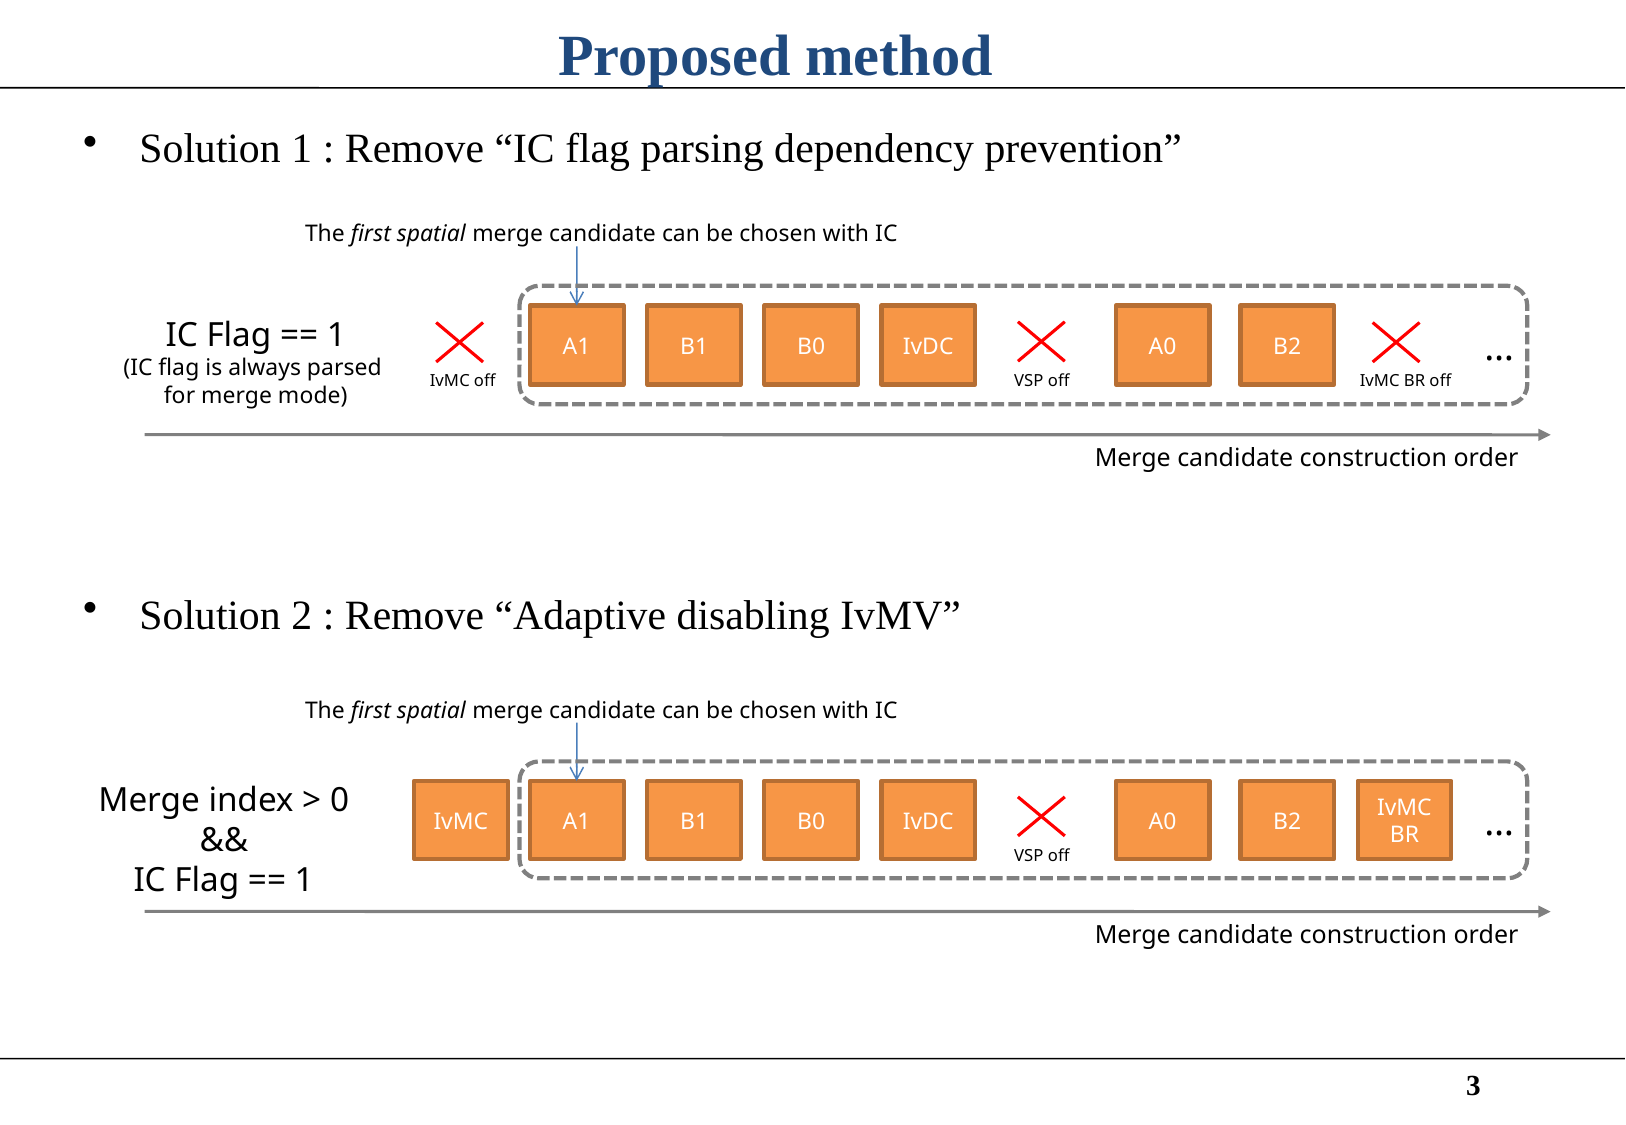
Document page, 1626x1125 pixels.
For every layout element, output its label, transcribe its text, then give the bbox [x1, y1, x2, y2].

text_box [109, 210, 1551, 474]
list Solution 1 : Remove “IC flag parsing dependency prevention” Solution 2 : Remove “Adaptive disabling IvMV” [68, 113, 1544, 1005]
slide_number 3 [1403, 1058, 1544, 1106]
title Proposed method [68, 9, 1484, 94]
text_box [85, 688, 1551, 950]
